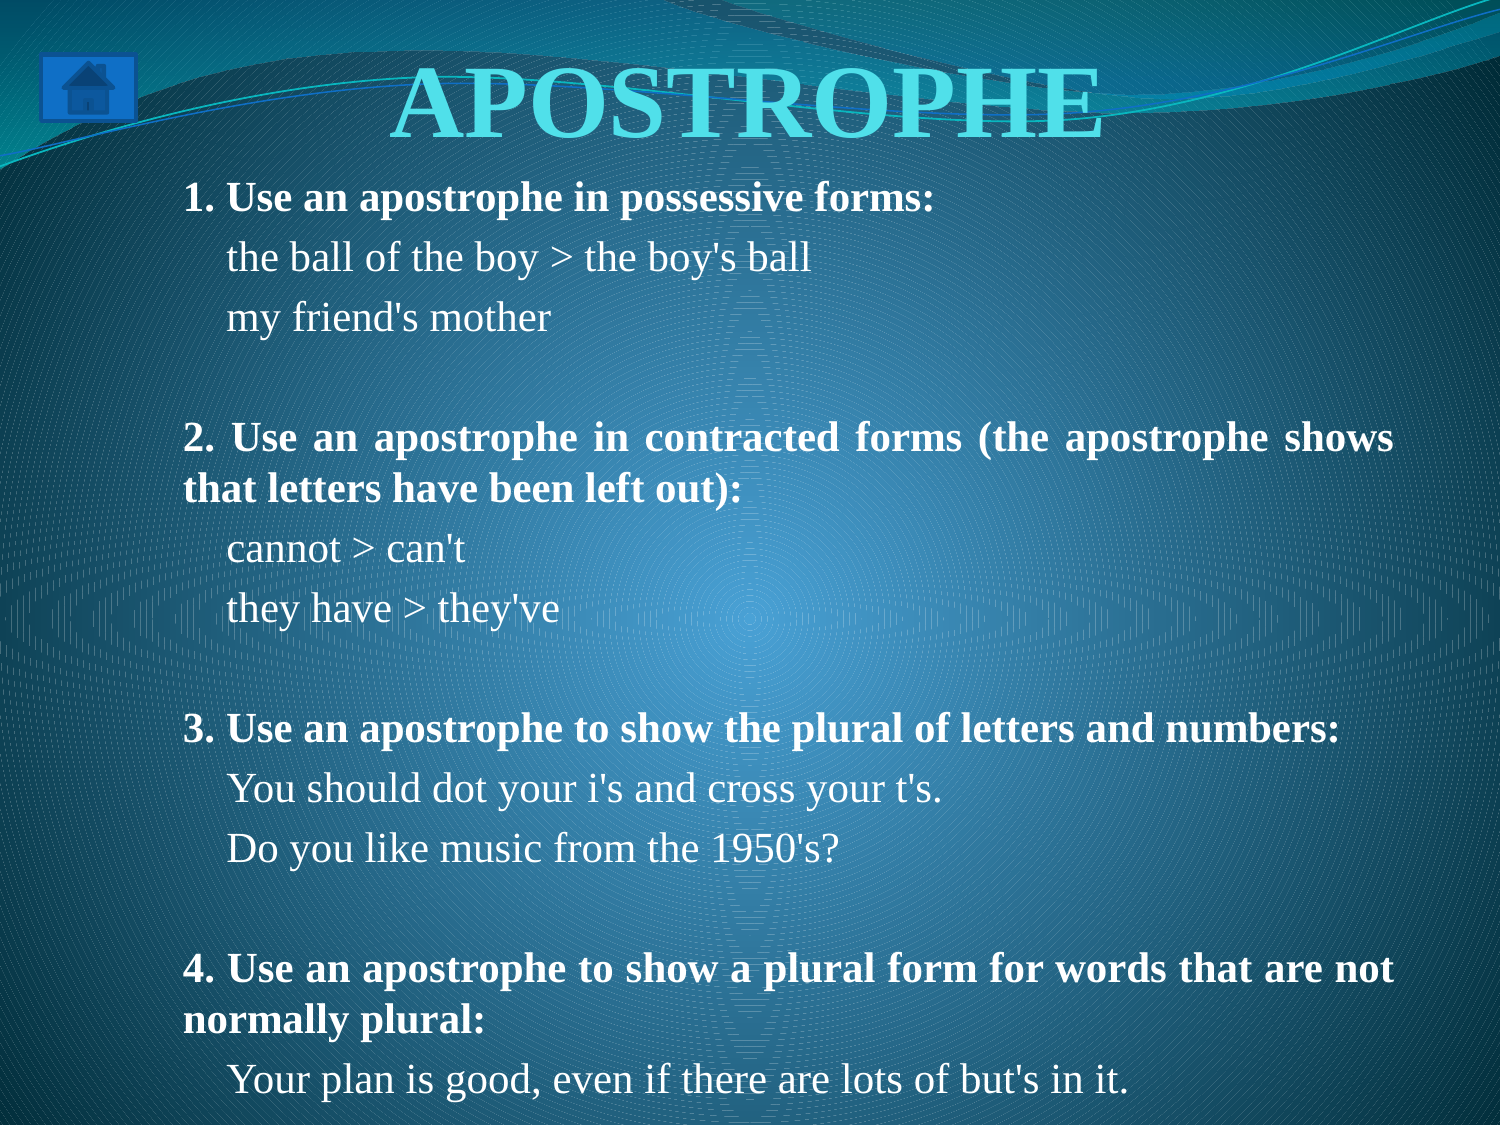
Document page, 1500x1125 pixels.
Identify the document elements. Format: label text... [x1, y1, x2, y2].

title APOSTROPHE [112, 0, 1388, 159]
text_box [39, 52, 138, 123]
subtitle 1. Use an apostrophe in possessive forms: the ball of the boy > the boy's ball my friend's mother 2. Use an apostrophe in contracted forms (the apostrophe shows that letters have been left out): cannot > can't they have > they've 3. Use an apostrophe to show the plural of letters and numbers: You should dot your i's and cross your t's. Do you like music from the 1950's? 4. Use an apostrophe to show a plural form for words that are not normally plural: Your plan is good, even if there are lots of but's in it. [183, 160, 1400, 1125]
